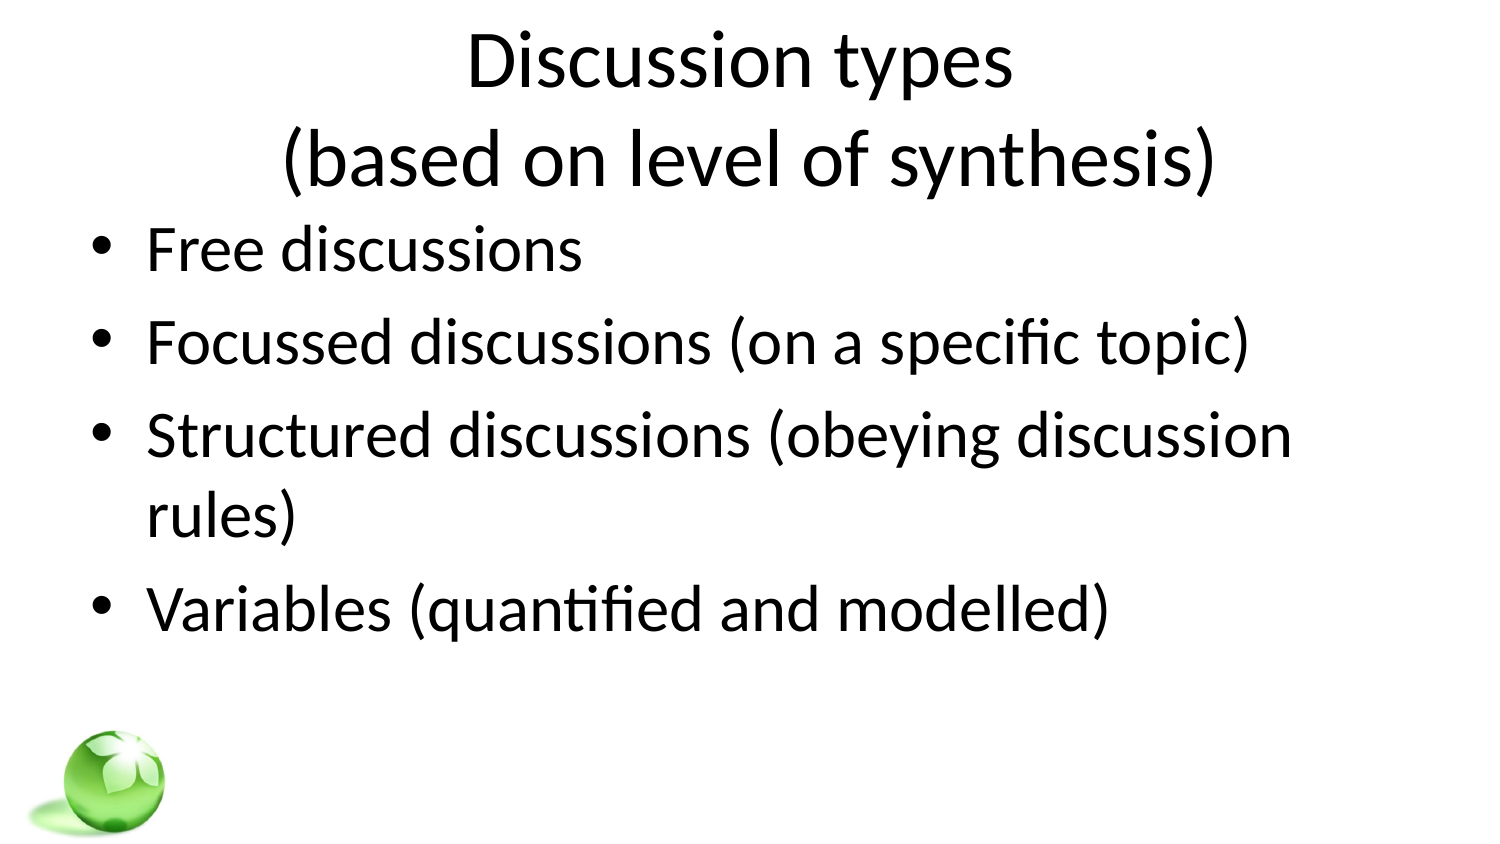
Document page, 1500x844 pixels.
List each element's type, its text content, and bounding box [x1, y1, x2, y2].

list Free discussions Focussed discussions (on a specific topic) Structured discussions (obeying discussion rules) Variables (quantified and modelled) [75, 196, 1425, 754]
title Discussion types (based on level of synthesis) [75, 33, 1425, 175]
picture [17, 720, 178, 841]
